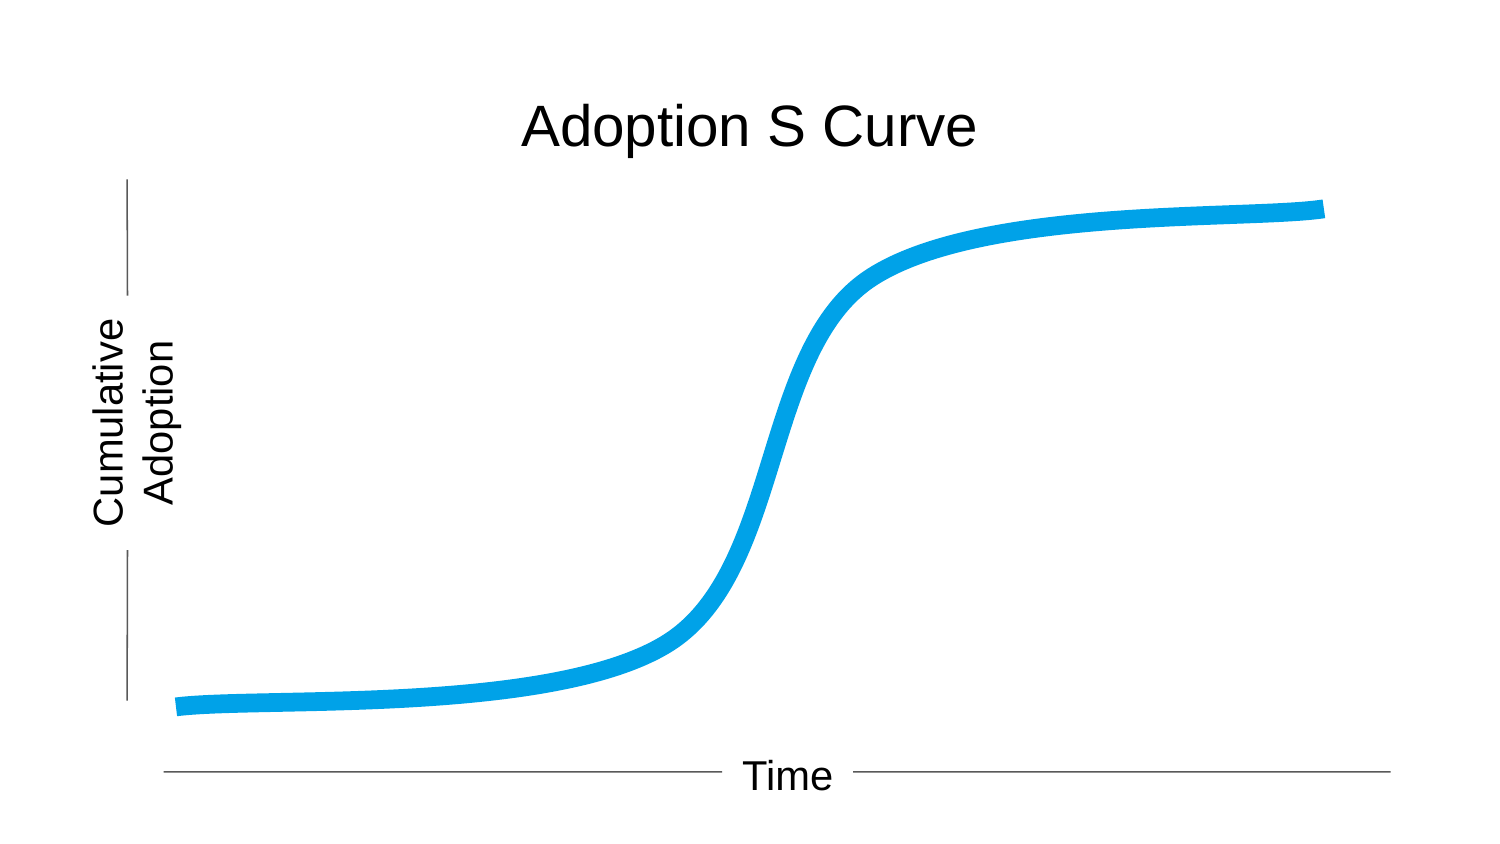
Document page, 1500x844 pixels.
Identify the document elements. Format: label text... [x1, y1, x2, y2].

text_box Time [722, 733, 854, 810]
text_box Cumulative Adoption [66, 295, 189, 551]
title Adoption S Curve [51, 72, 1449, 167]
text_box [175, 208, 1324, 707]
